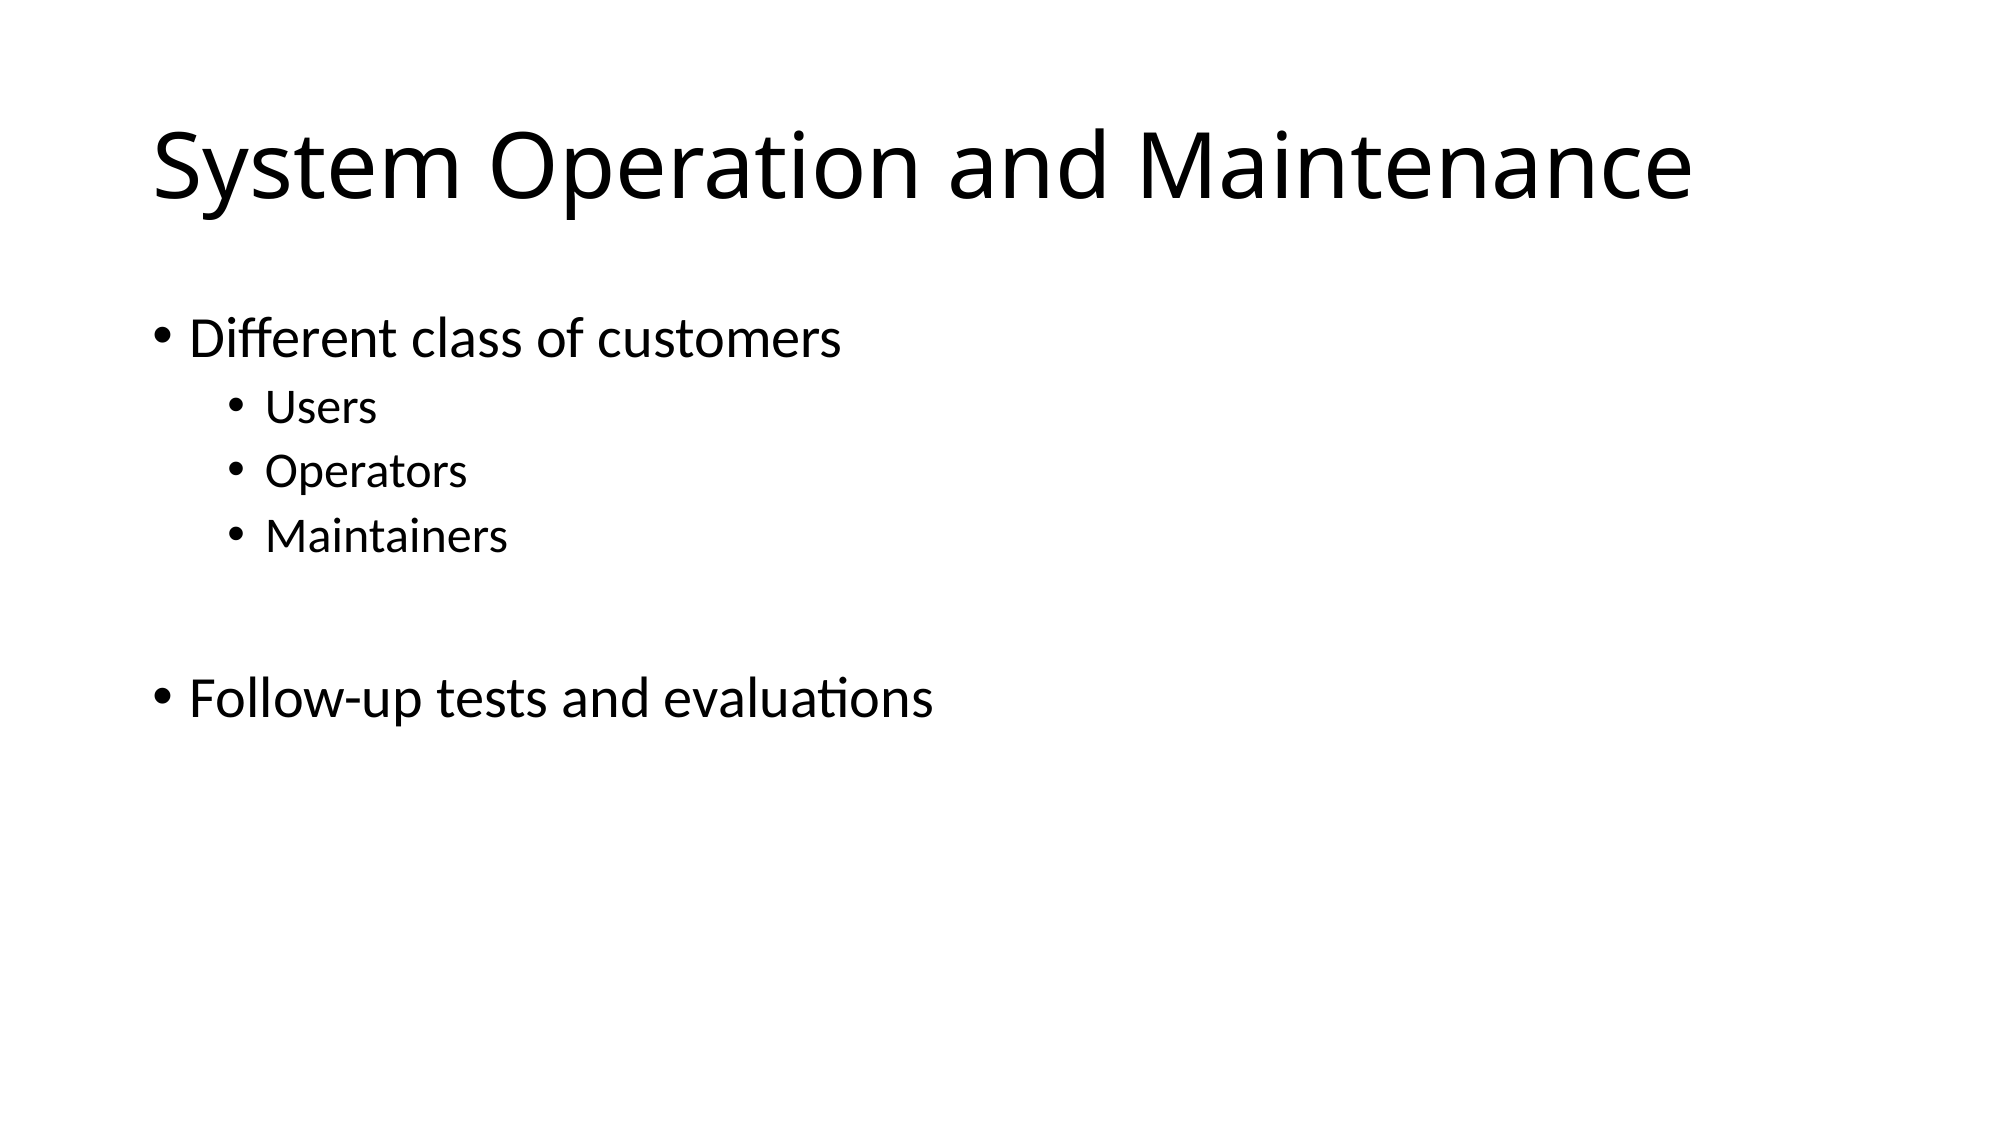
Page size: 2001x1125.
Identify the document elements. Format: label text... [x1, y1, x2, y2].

list Different class of customers Users Operators Maintainers Follow-up tests and evaluations [137, 299, 1863, 1014]
title System Operation and Maintenance [137, 59, 1863, 278]
